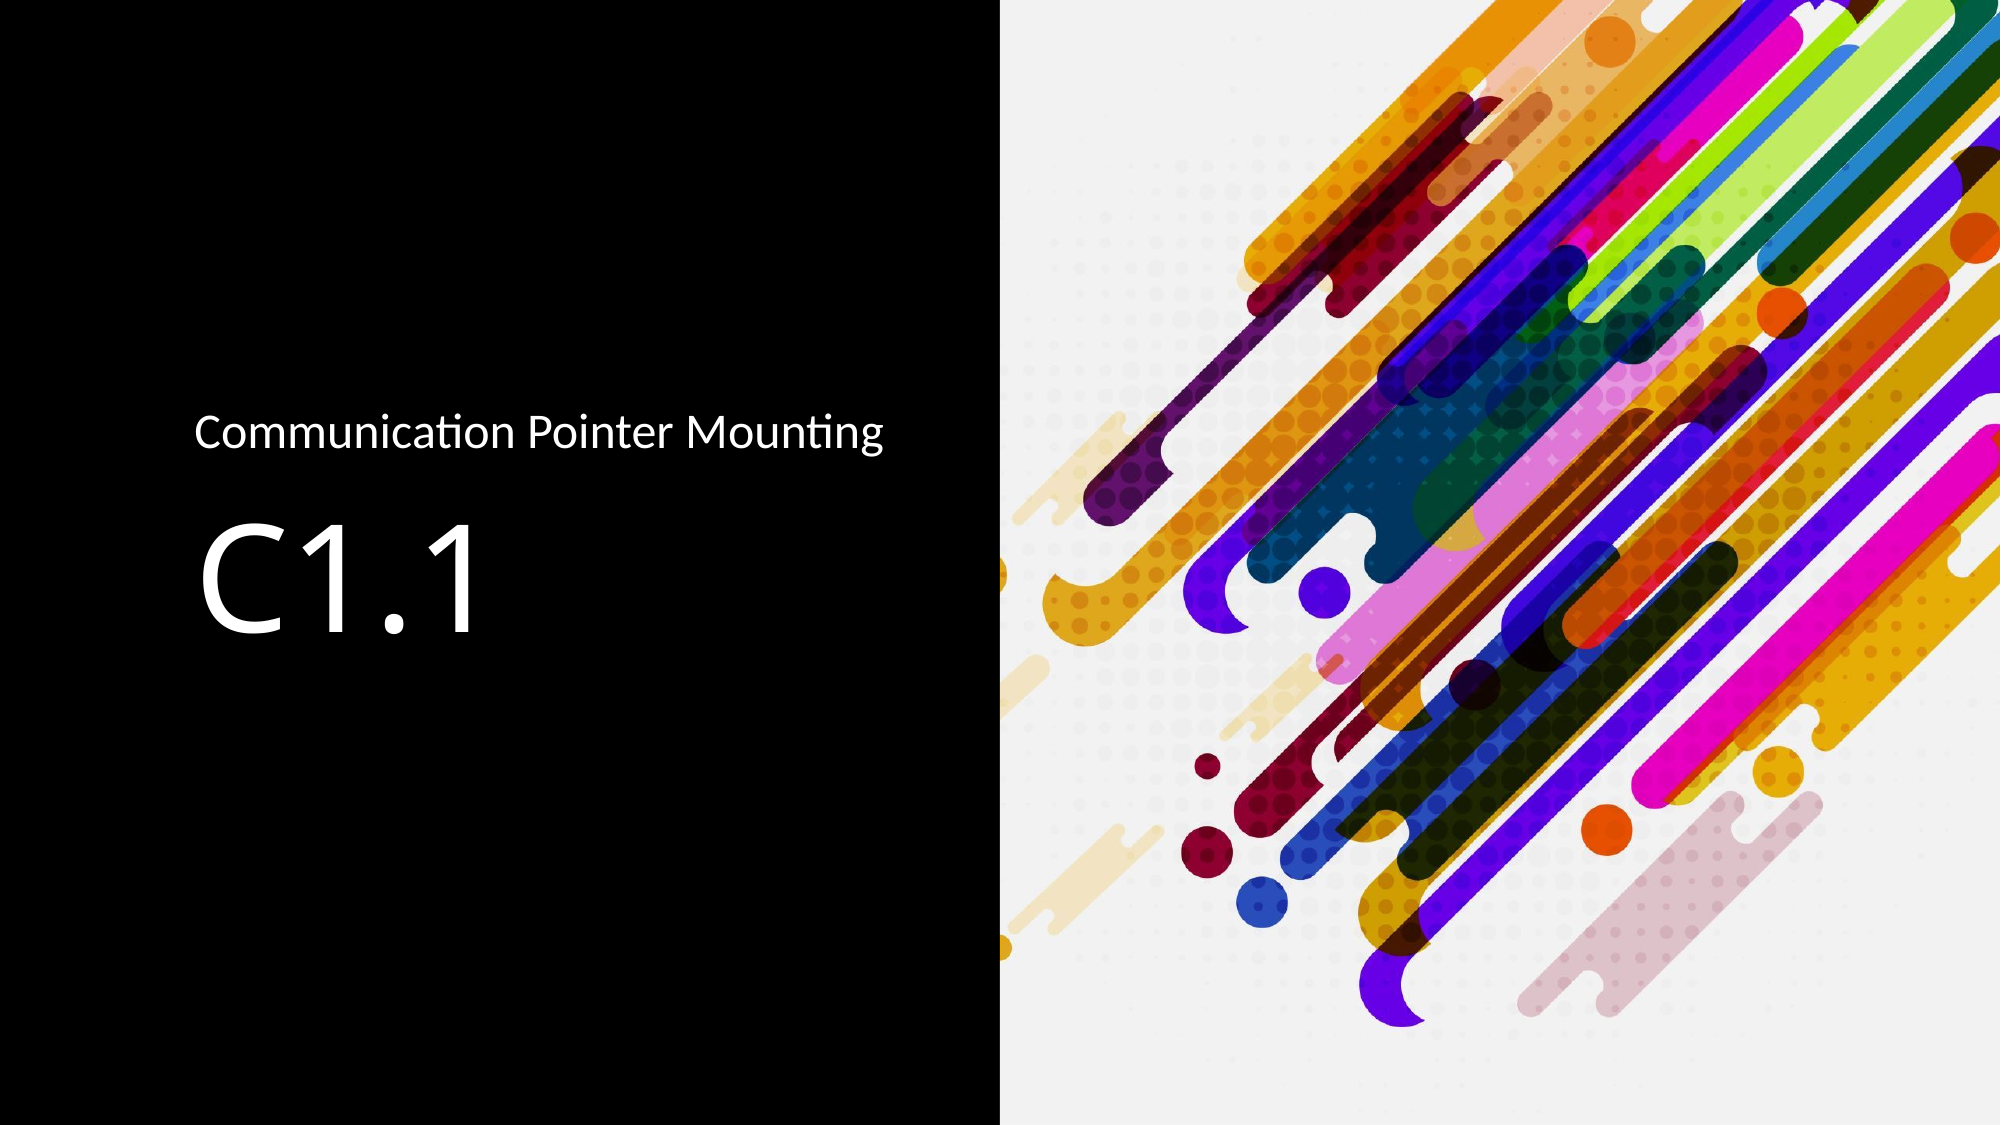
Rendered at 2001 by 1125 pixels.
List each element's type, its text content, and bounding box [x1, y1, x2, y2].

title C1.1 [179, 495, 917, 989]
subtitle Communication Pointer Mounting [179, 282, 917, 467]
picture [999, 0, 2000, 1125]
